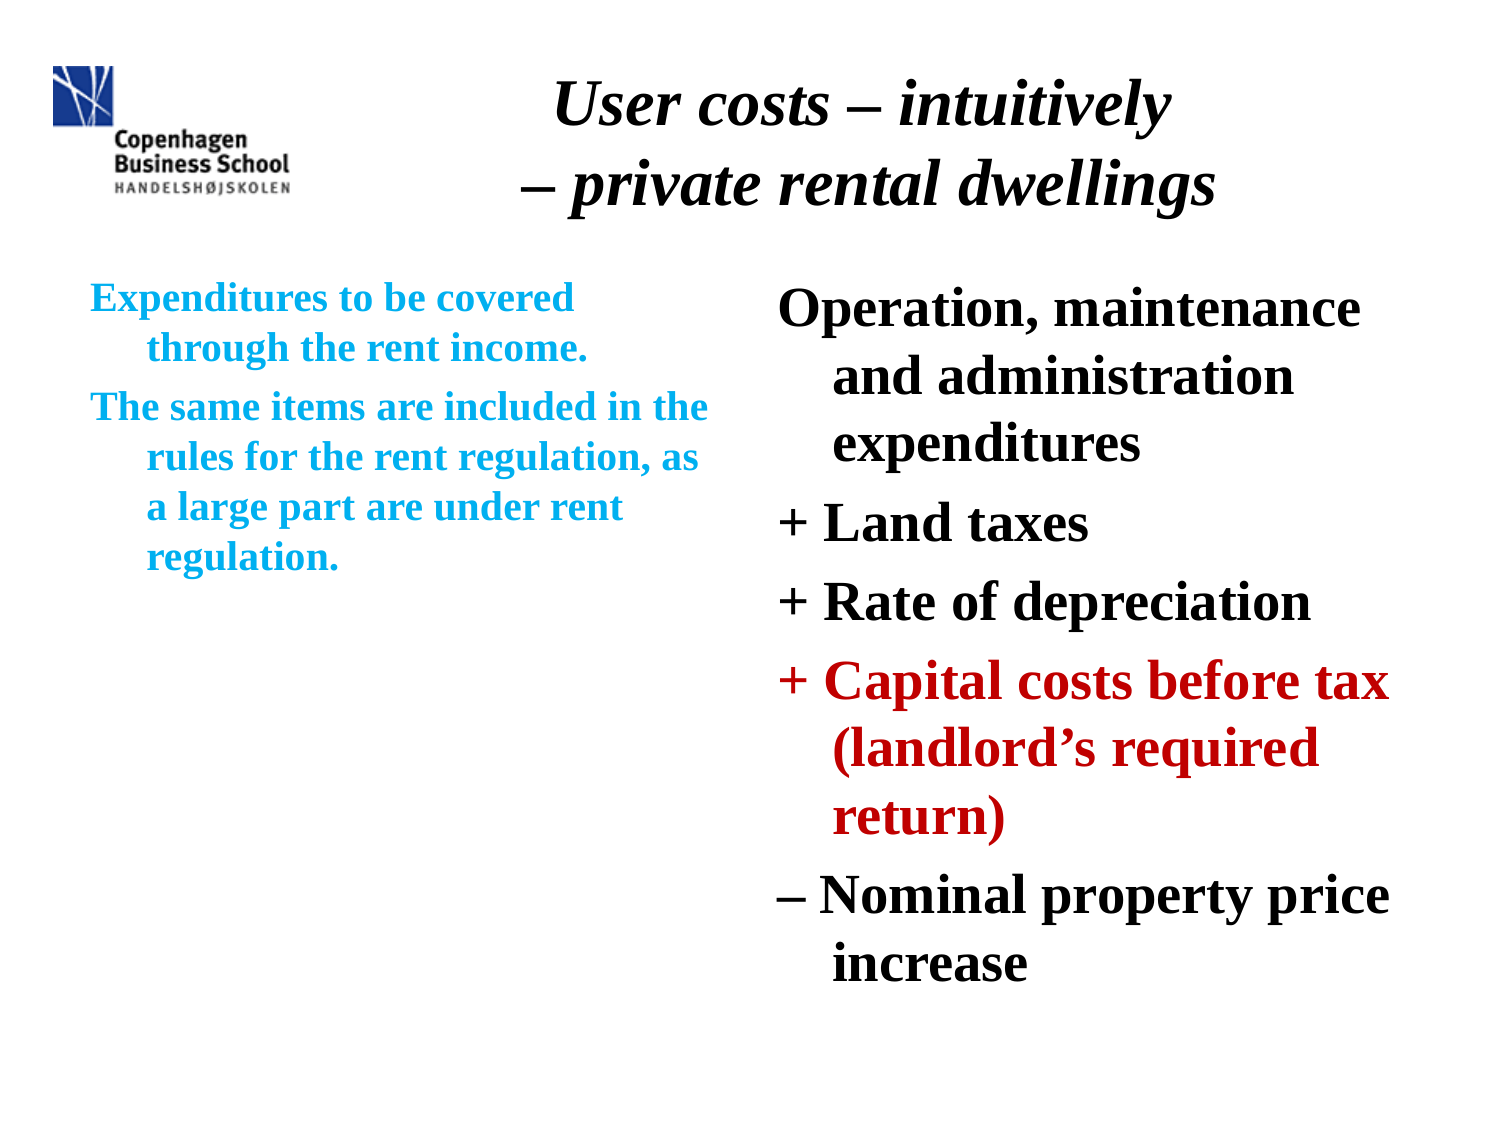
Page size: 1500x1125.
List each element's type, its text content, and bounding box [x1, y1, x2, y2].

list Expenditures to be covered through the rent income. The same items are included in the rules for the rent regulation, as a large part are under rent regulation. [75, 262, 738, 1005]
title User costs – intuitively – private rental dwellings [316, 45, 1425, 233]
list Operation, maintenance and administration expenditures + Land taxes + Rate of depreciation + Capital costs before tax (landlord’s required return) – Nominal property price increase [762, 262, 1425, 1005]
picture [52, 66, 293, 198]
